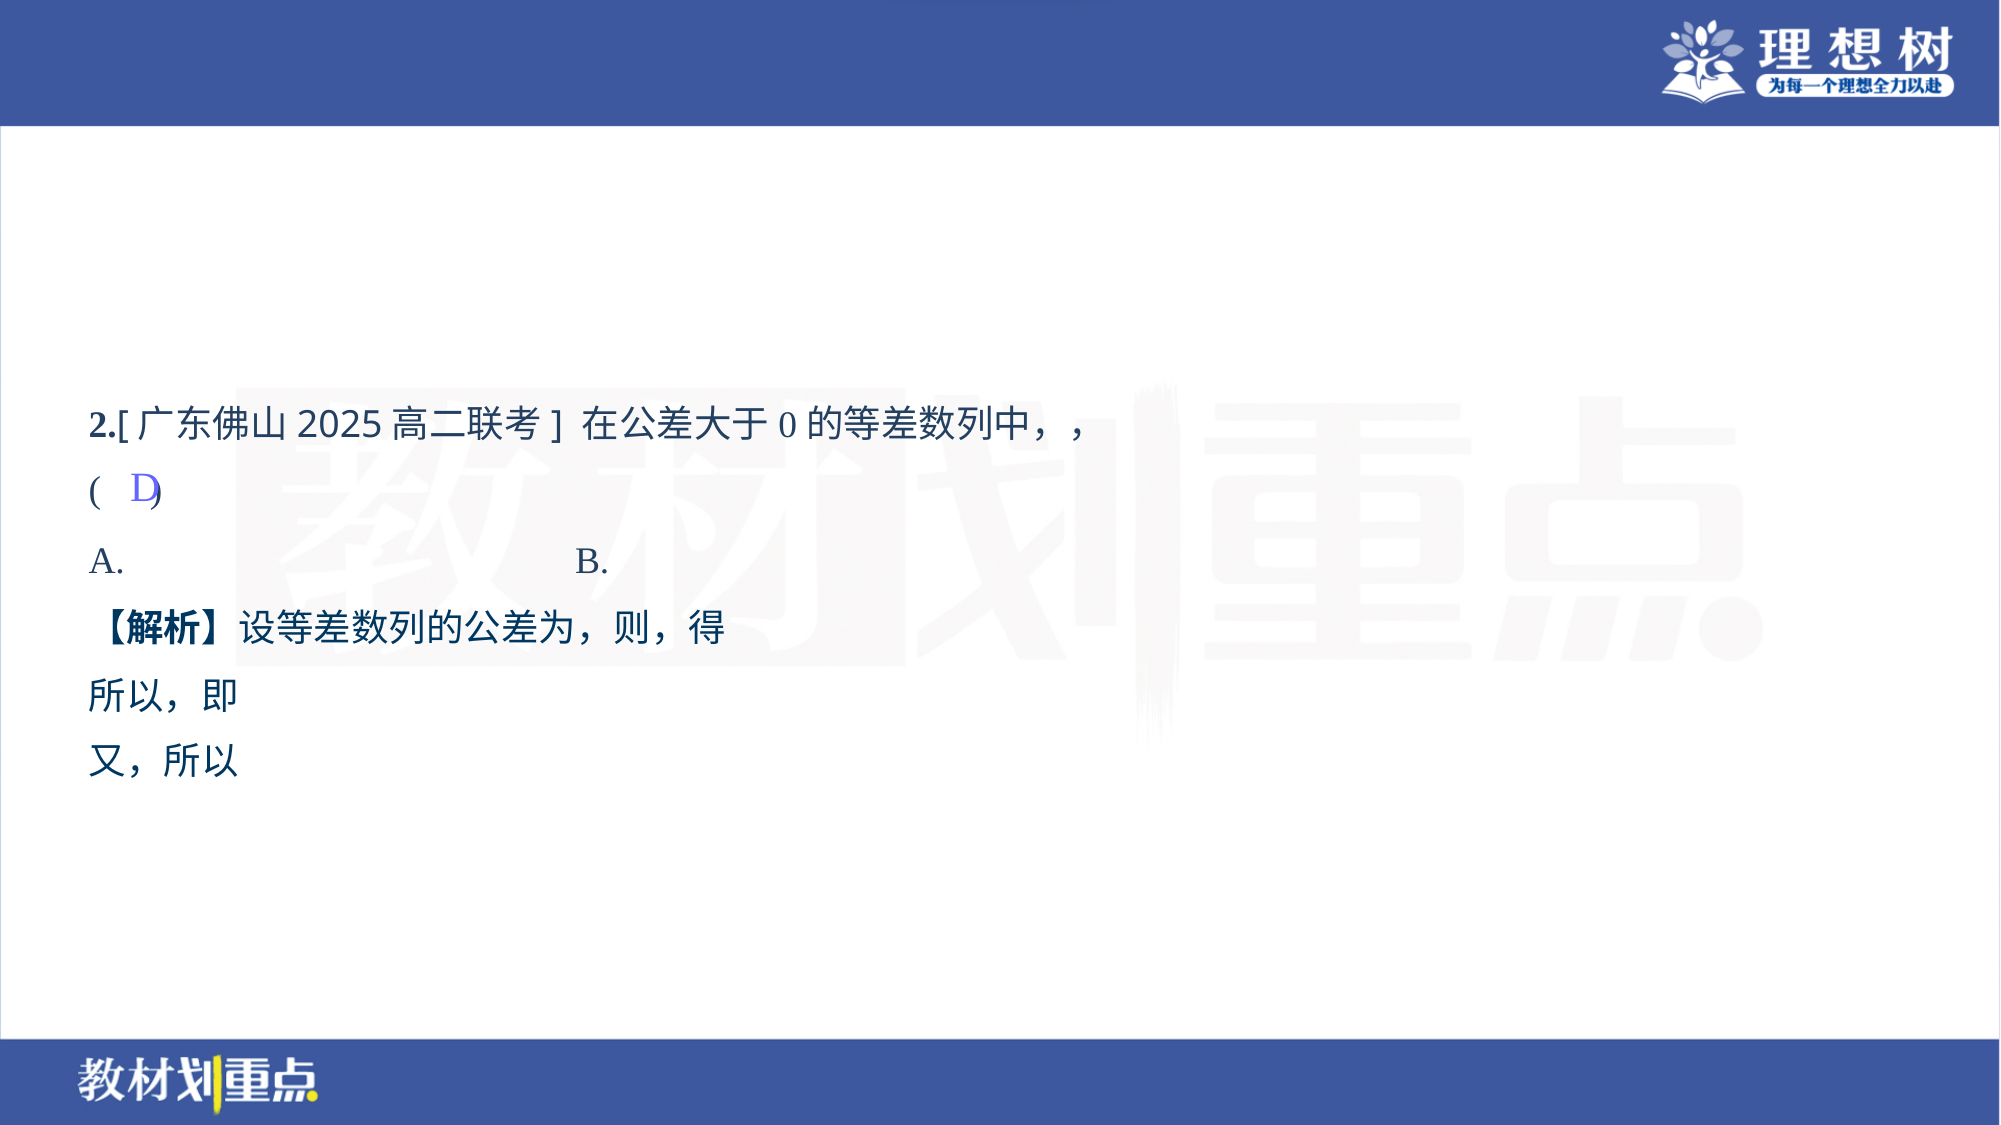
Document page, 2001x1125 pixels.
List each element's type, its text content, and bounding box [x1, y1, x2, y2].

text_box D [115, 457, 176, 508]
picture [0, 0, 2000, 1125]
